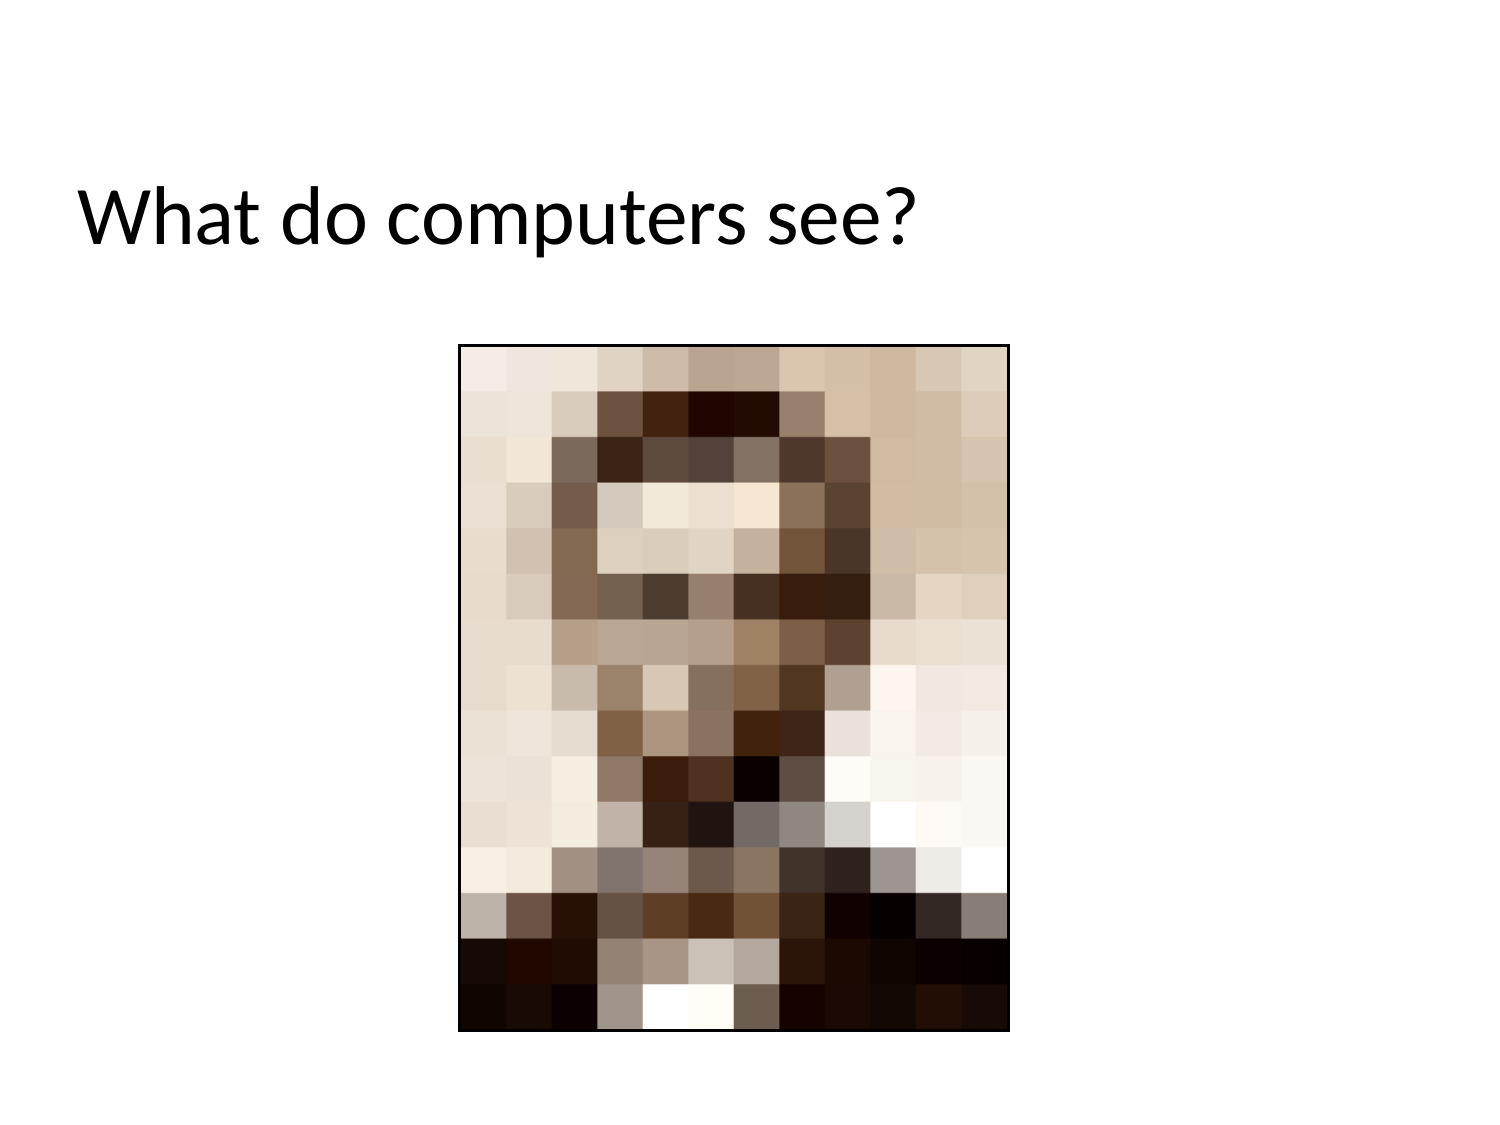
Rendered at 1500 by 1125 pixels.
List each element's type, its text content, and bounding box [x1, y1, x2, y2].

picture [460, 346, 1008, 1030]
text_box What do computers see? [62, 153, 1063, 269]
